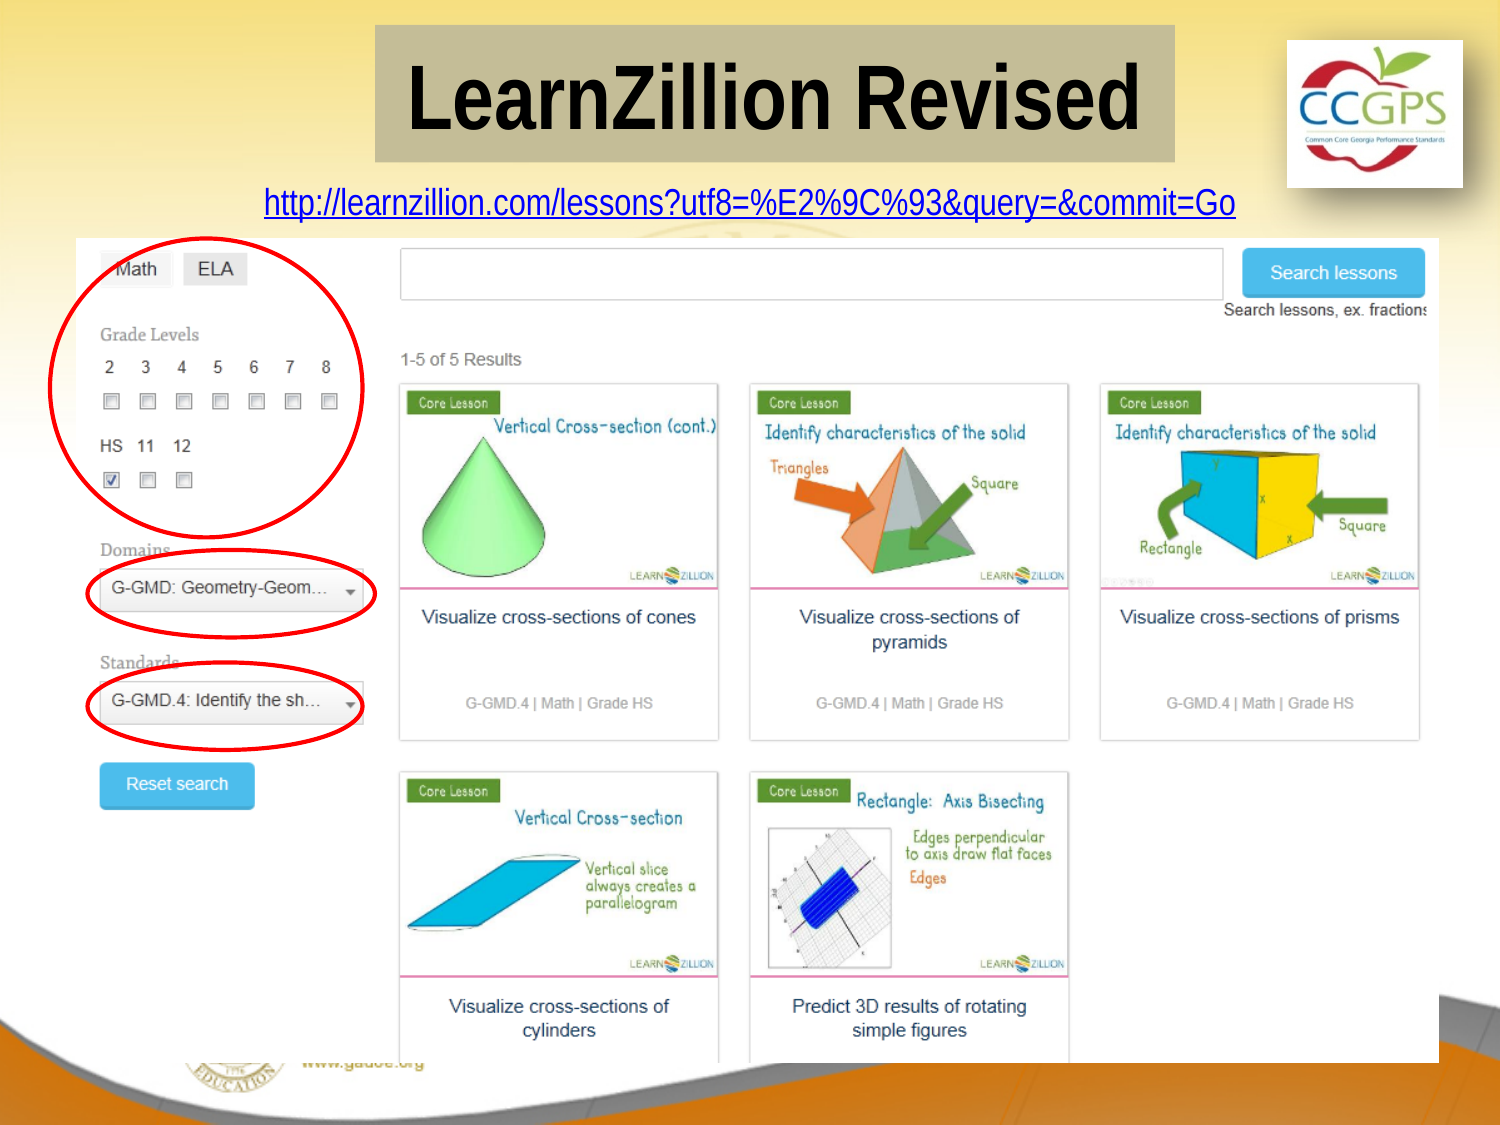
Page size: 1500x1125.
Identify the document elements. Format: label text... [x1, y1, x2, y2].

picture [0, 0, 1500, 1125]
text_box LearnZillion Revised [375, 24, 1175, 163]
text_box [49, 238, 1439, 1063]
text_box http://learnzillion.com/lessons?utf8=%E2%9C%93&query=&commit=Go [74, 164, 1425, 236]
